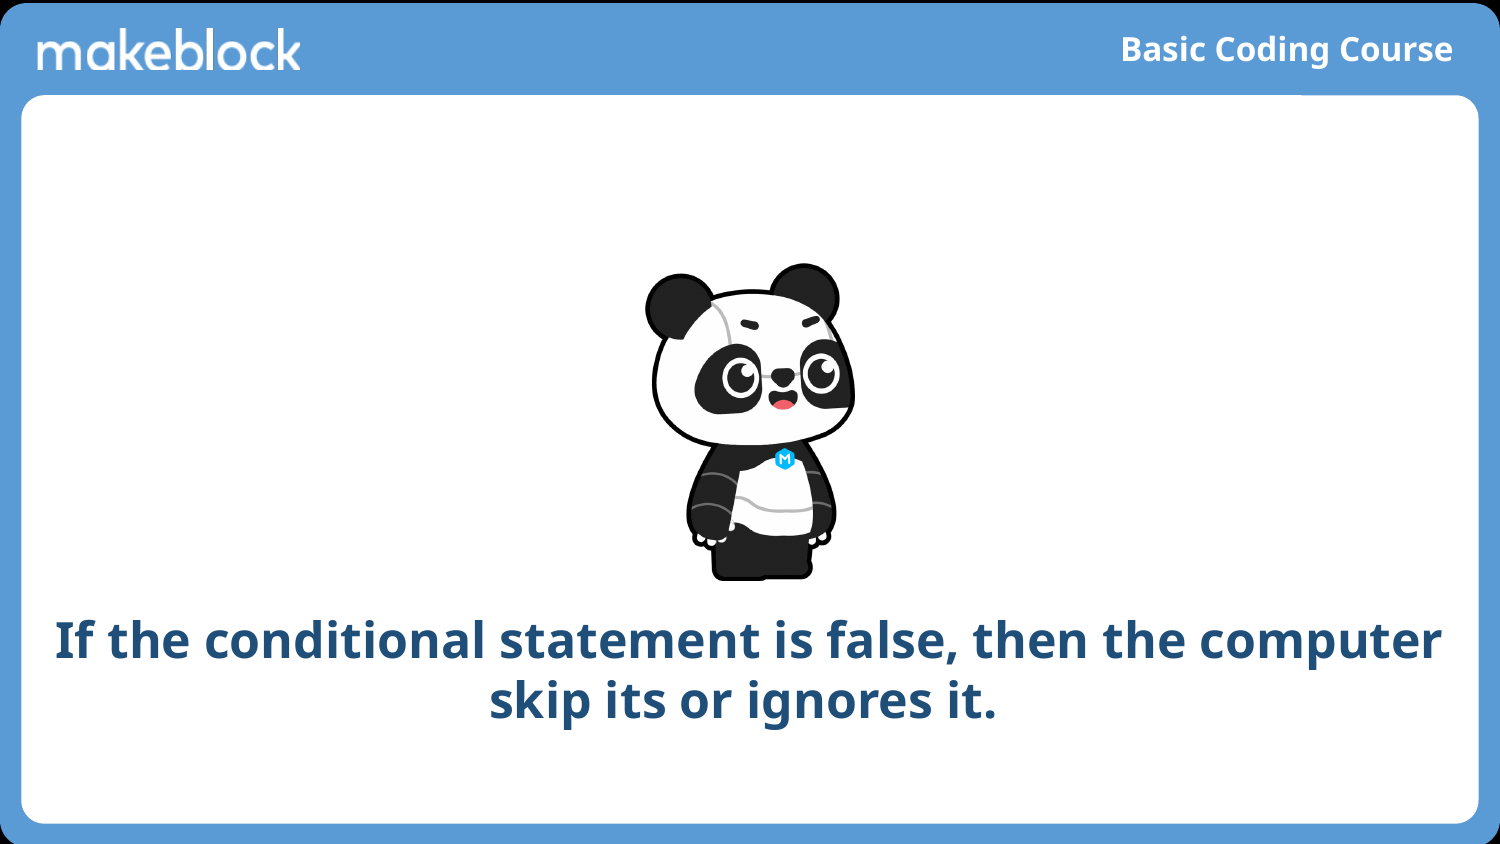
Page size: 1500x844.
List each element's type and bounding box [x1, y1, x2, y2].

picture [645, 263, 855, 581]
text_box [0, 3, 1500, 844]
